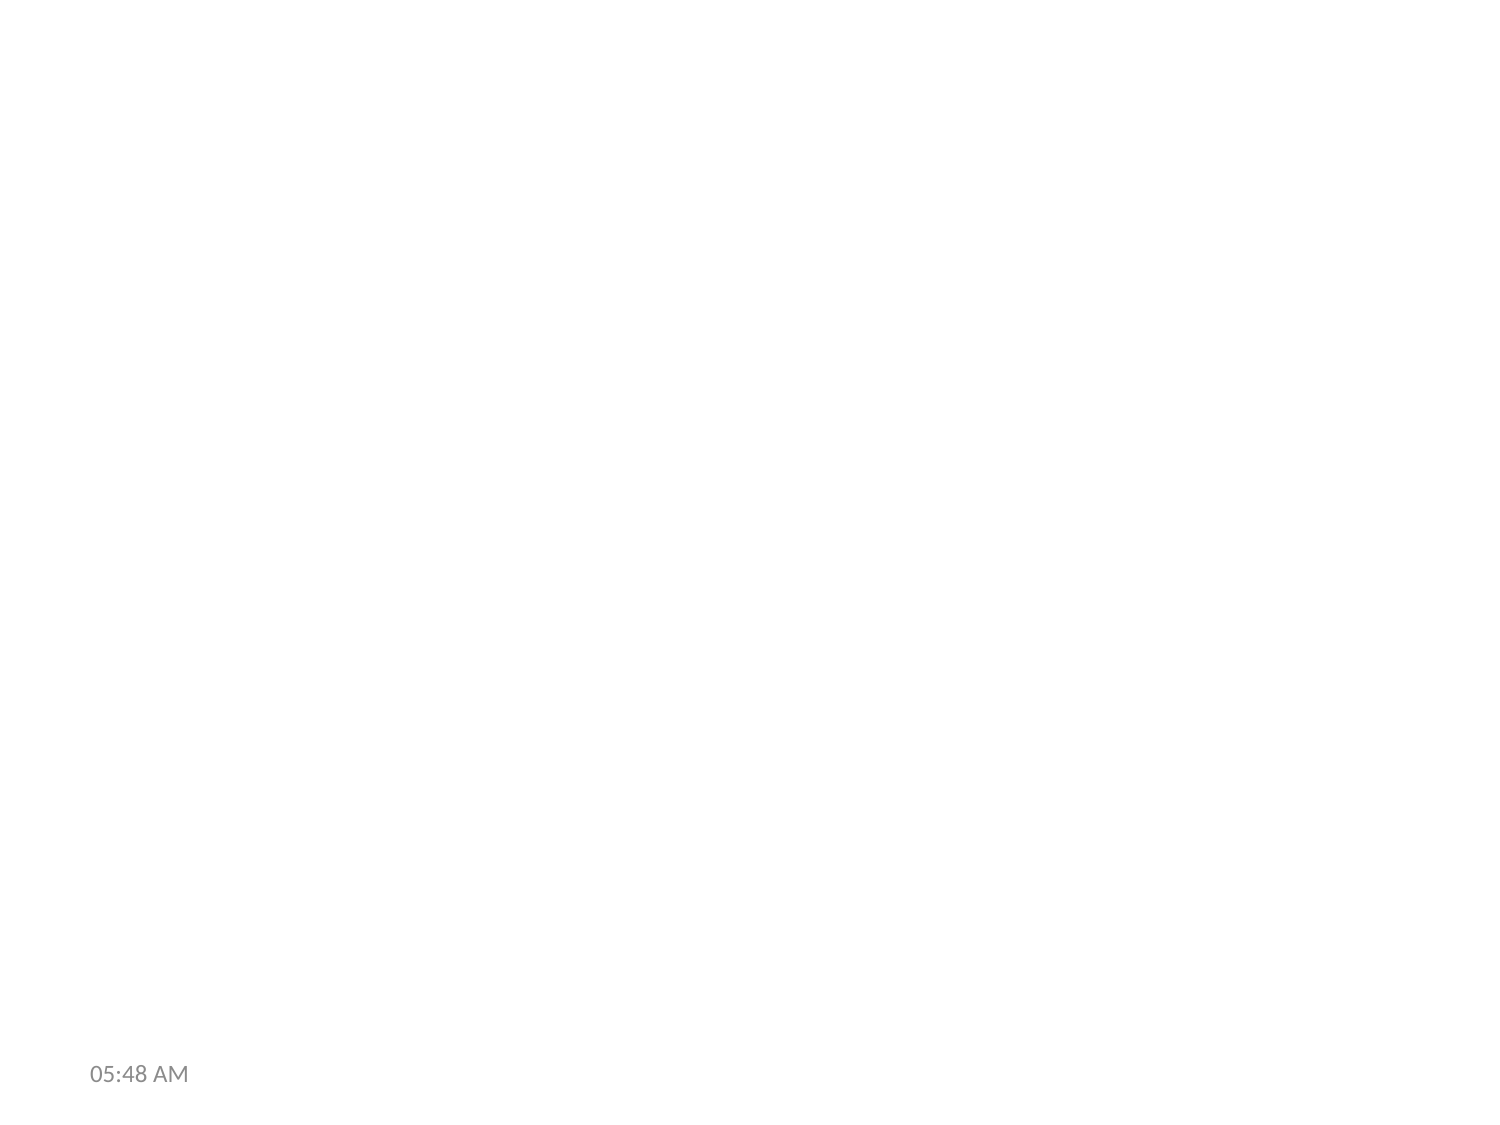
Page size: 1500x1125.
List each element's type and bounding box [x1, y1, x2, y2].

slide_number [75, 1042, 425, 1103]
